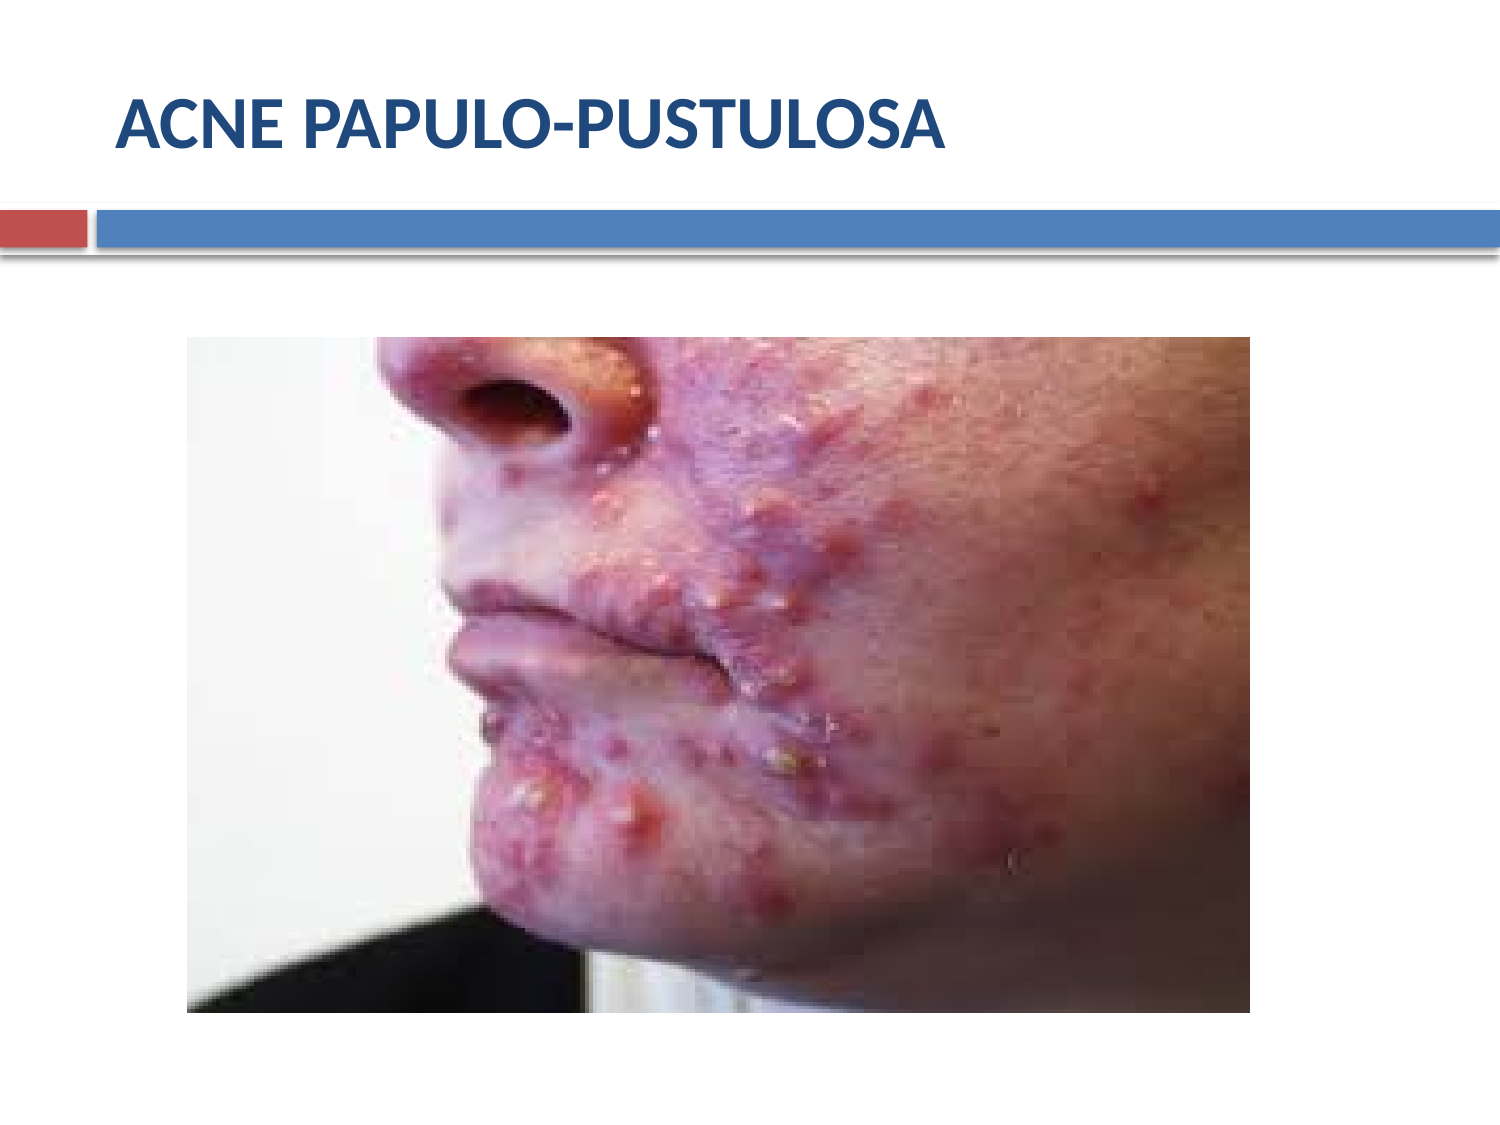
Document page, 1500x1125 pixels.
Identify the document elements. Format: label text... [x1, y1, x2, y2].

title ACNE PAPULO-PUSTULOSA [100, 37, 1438, 200]
picture [187, 337, 1251, 1013]
